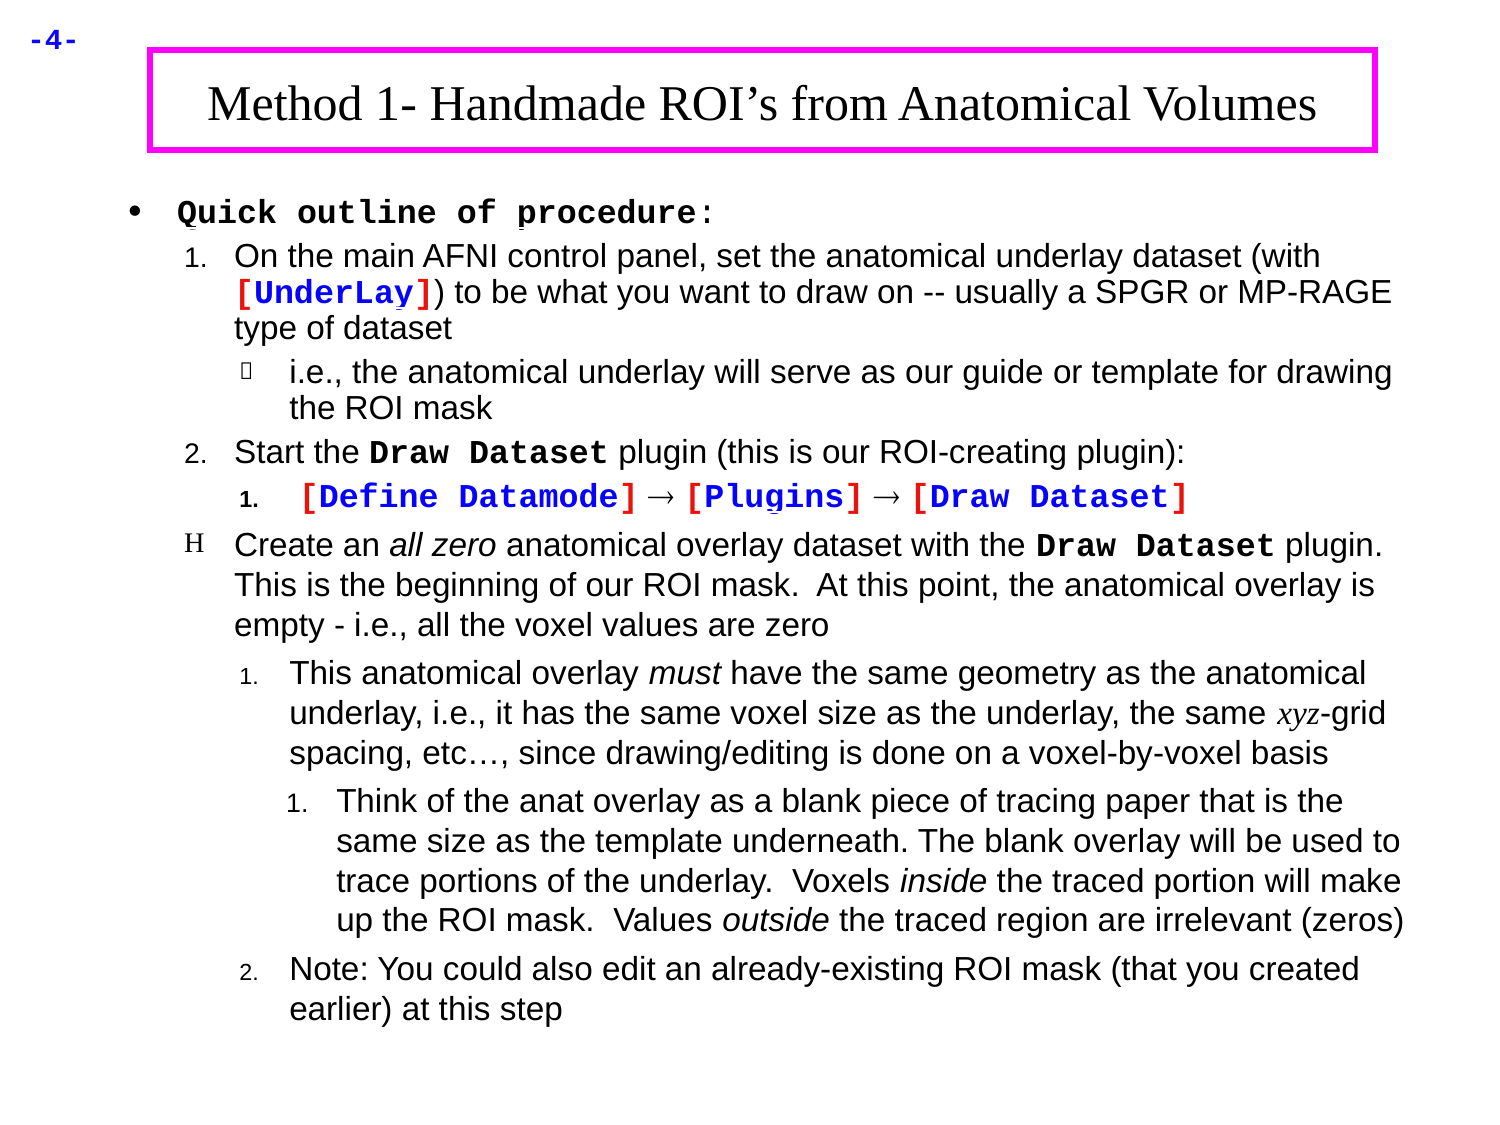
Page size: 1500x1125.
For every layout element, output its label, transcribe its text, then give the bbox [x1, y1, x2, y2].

text_box Quick outline of procedure: On the main AFNI control panel, set the anatomical underlay dataset (with [UnderLay]) to be what you want to draw on -- usually a SPGR or MP-RAGE type of dataset i.e., the anatomical underlay will serve as our guide or template for drawing the ROI mask Start the Draw Dataset plugin (this is our ROI-creating plugin): [Define Datamode]  [Plugins]  [Draw Dataset] Create an all zero anatomical overlay dataset with the Draw Dataset plugin. This is the beginning of our ROI mask. At this point, the anatomical overlay is empty - i.e., all the voxel values are zero This anatomical overlay must have the same geometry as the anatomical underlay, i.e., it has the same voxel size as the underlay, the same xyz-grid spacing, etc…, since drawing/editing is done on a voxel-by-voxel basis Think of the anat overlay as a blank piece of tracing paper that is the same size as the template underneath. The blank overlay will be used to trace portions of the underlay. Voxels inside the traced portion will make up the ROI mask. Values outside the traced region are irrelevant (zeros) Note: You could also edit an already-existing ROI mask (that you created earlier) at this step [112, 187, 1438, 1050]
text_box Method 1- Handmade ROI’s from Anatomical Volumes [150, 50, 1375, 150]
